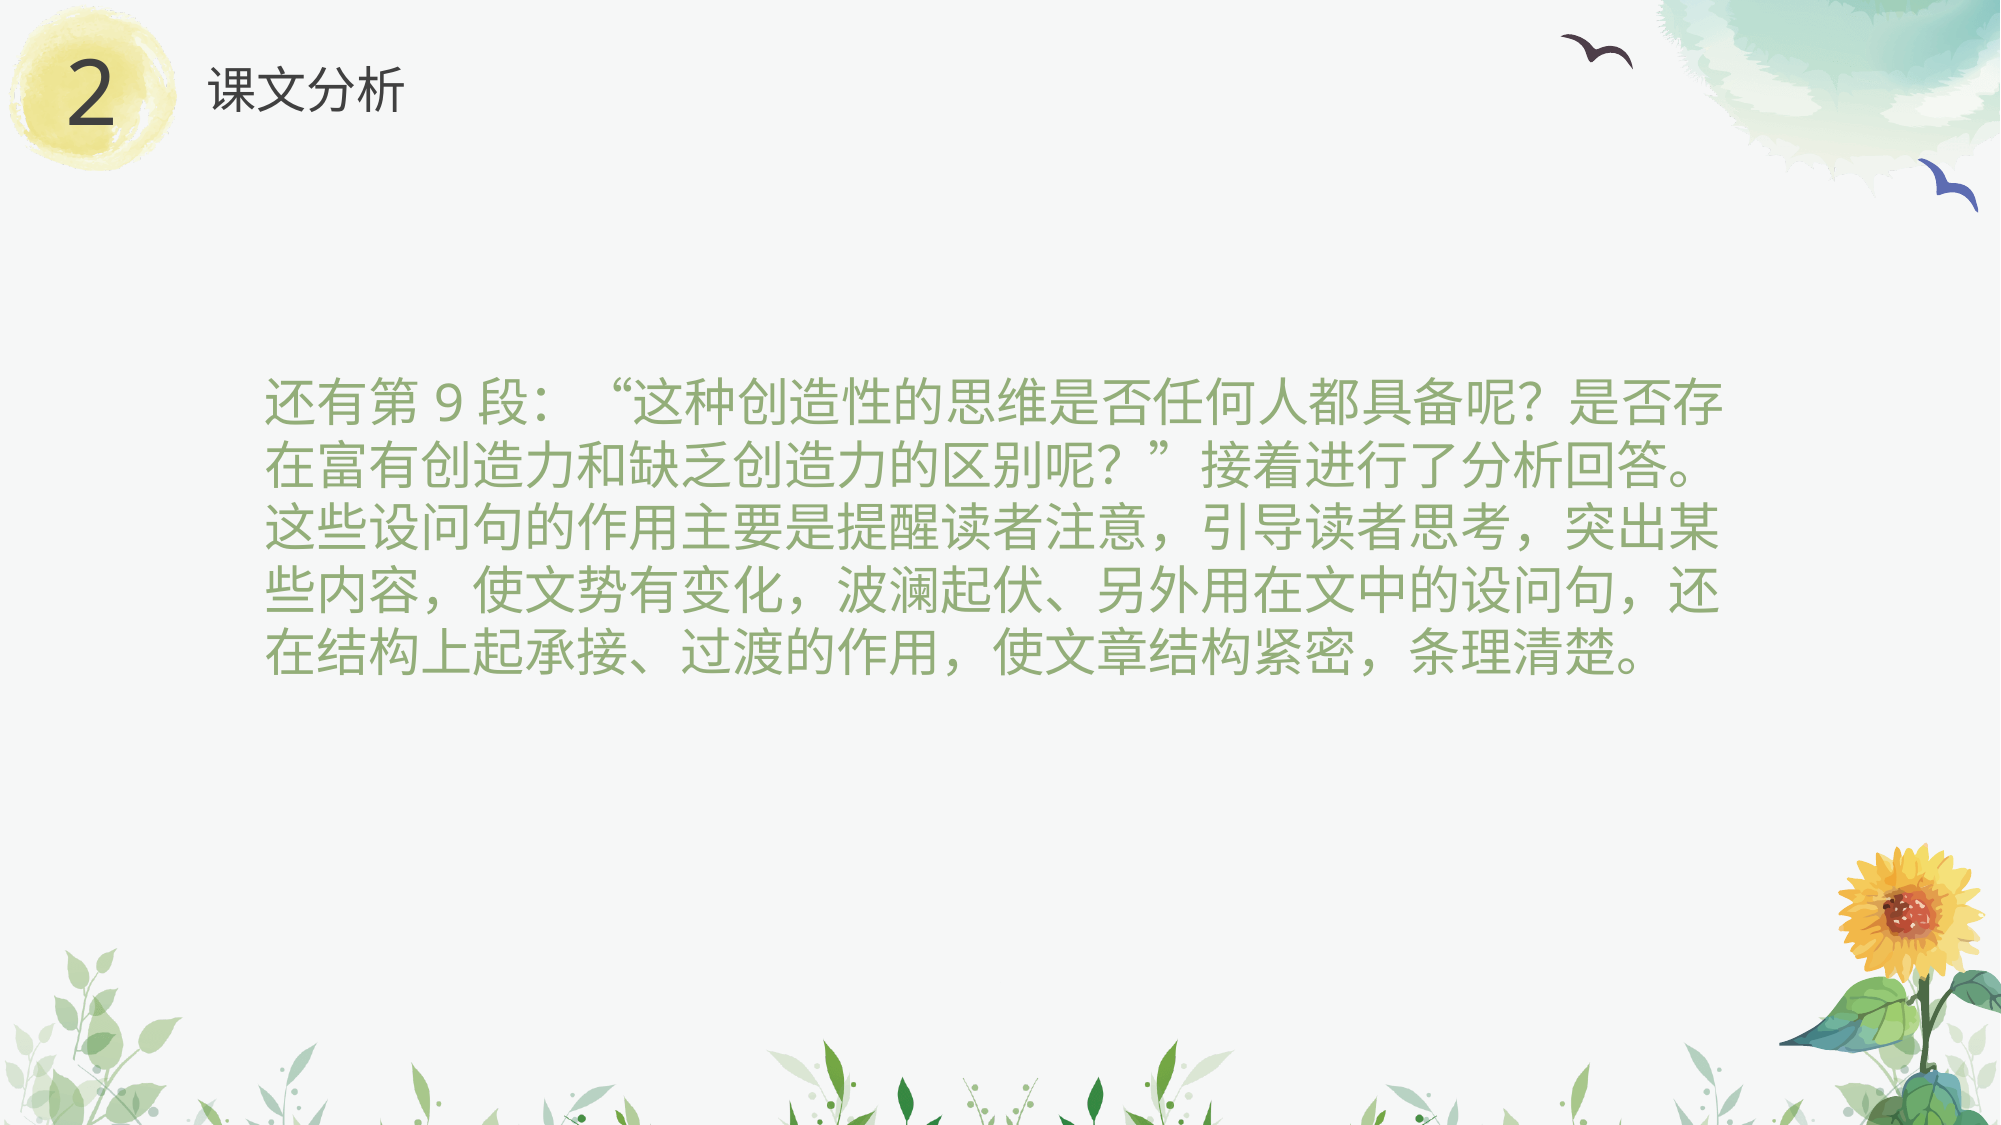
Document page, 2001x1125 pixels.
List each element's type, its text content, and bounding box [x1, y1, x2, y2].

text_box 还有第9段：“这种创造性的思维是否任何人都具备呢？是否存在富有创造力和缺乏创造力的区别呢？”接着进行了分析回答。 这些设问句的作用主要是提醒读者注意，引导读者思考，突出某些内容，使文势有变化，波澜起伏、另外用在文中的设问句，还在结构上起承接、过渡的作用，使文章结构紧密，条理清楚。 [250, 362, 1750, 690]
picture [1632, 0, 2000, 198]
text_box [1966, 198, 1979, 213]
picture [0, 842, 2001, 1125]
text_box 课文分析 [191, 51, 755, 127]
text_box [1560, 34, 1632, 69]
picture [8, 4, 177, 171]
